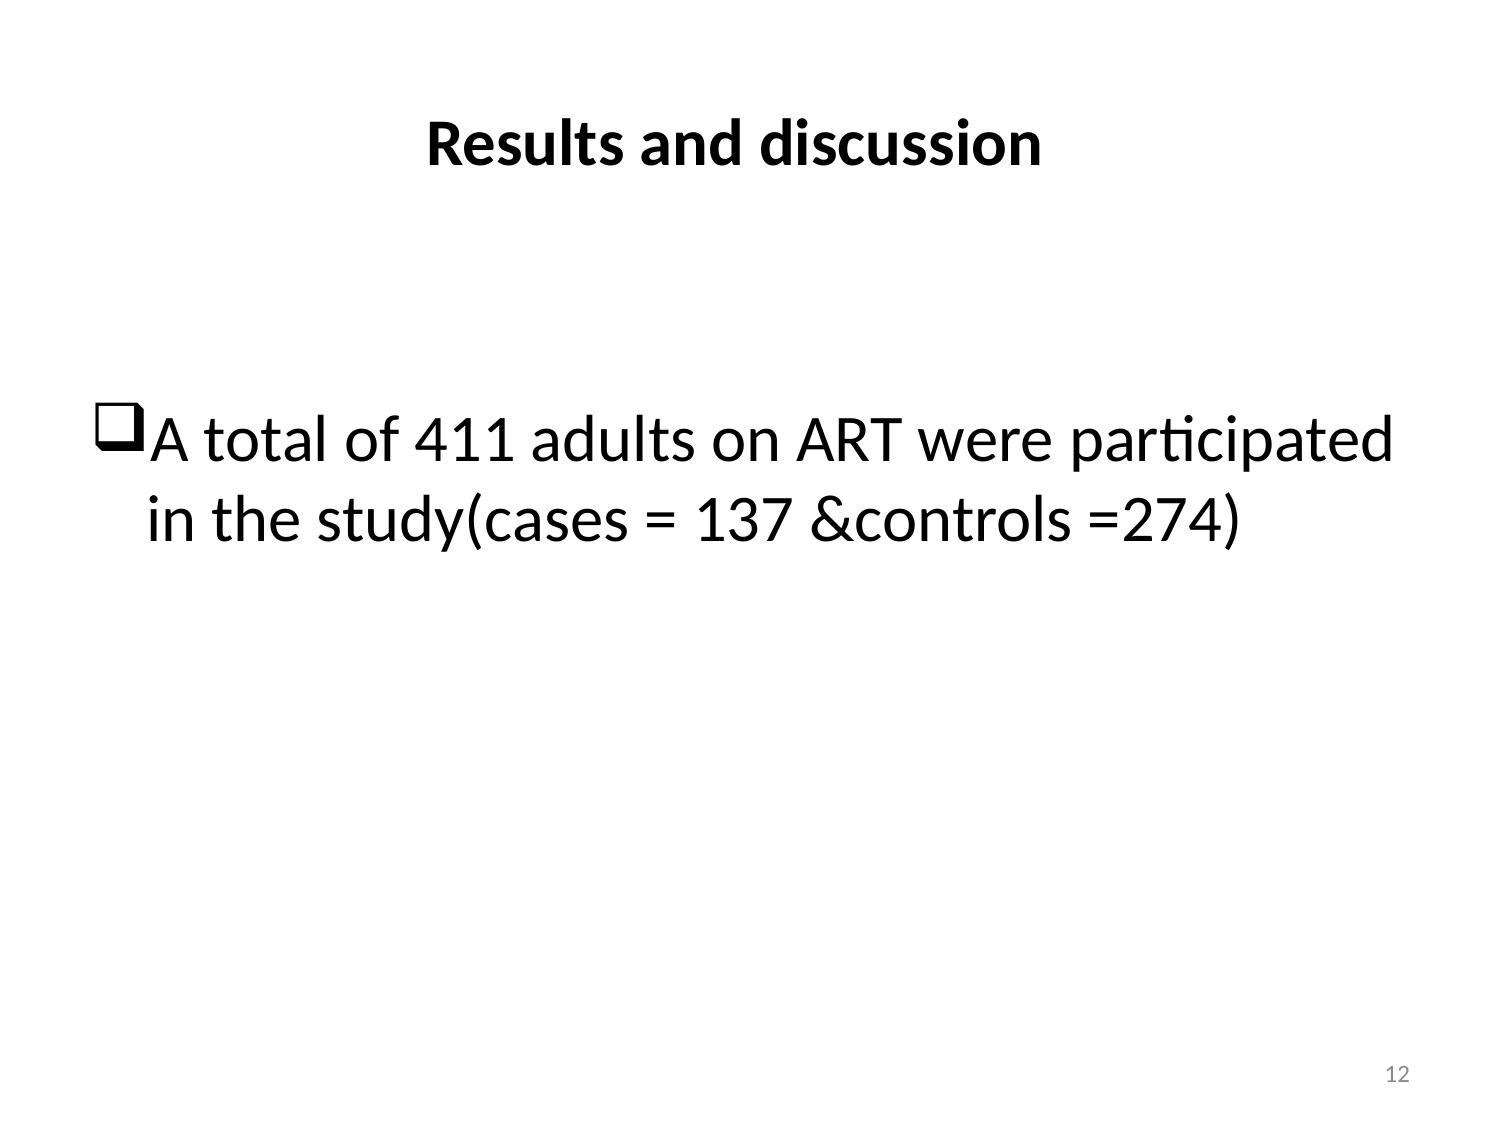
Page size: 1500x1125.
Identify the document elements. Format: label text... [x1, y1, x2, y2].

list A total of 411 adults on ART were participated in the study(cases = 137 &controls =274) [75, 387, 1425, 1005]
slide_number 12 [1074, 1042, 1425, 1103]
title Results and discussion [75, 45, 1425, 233]
